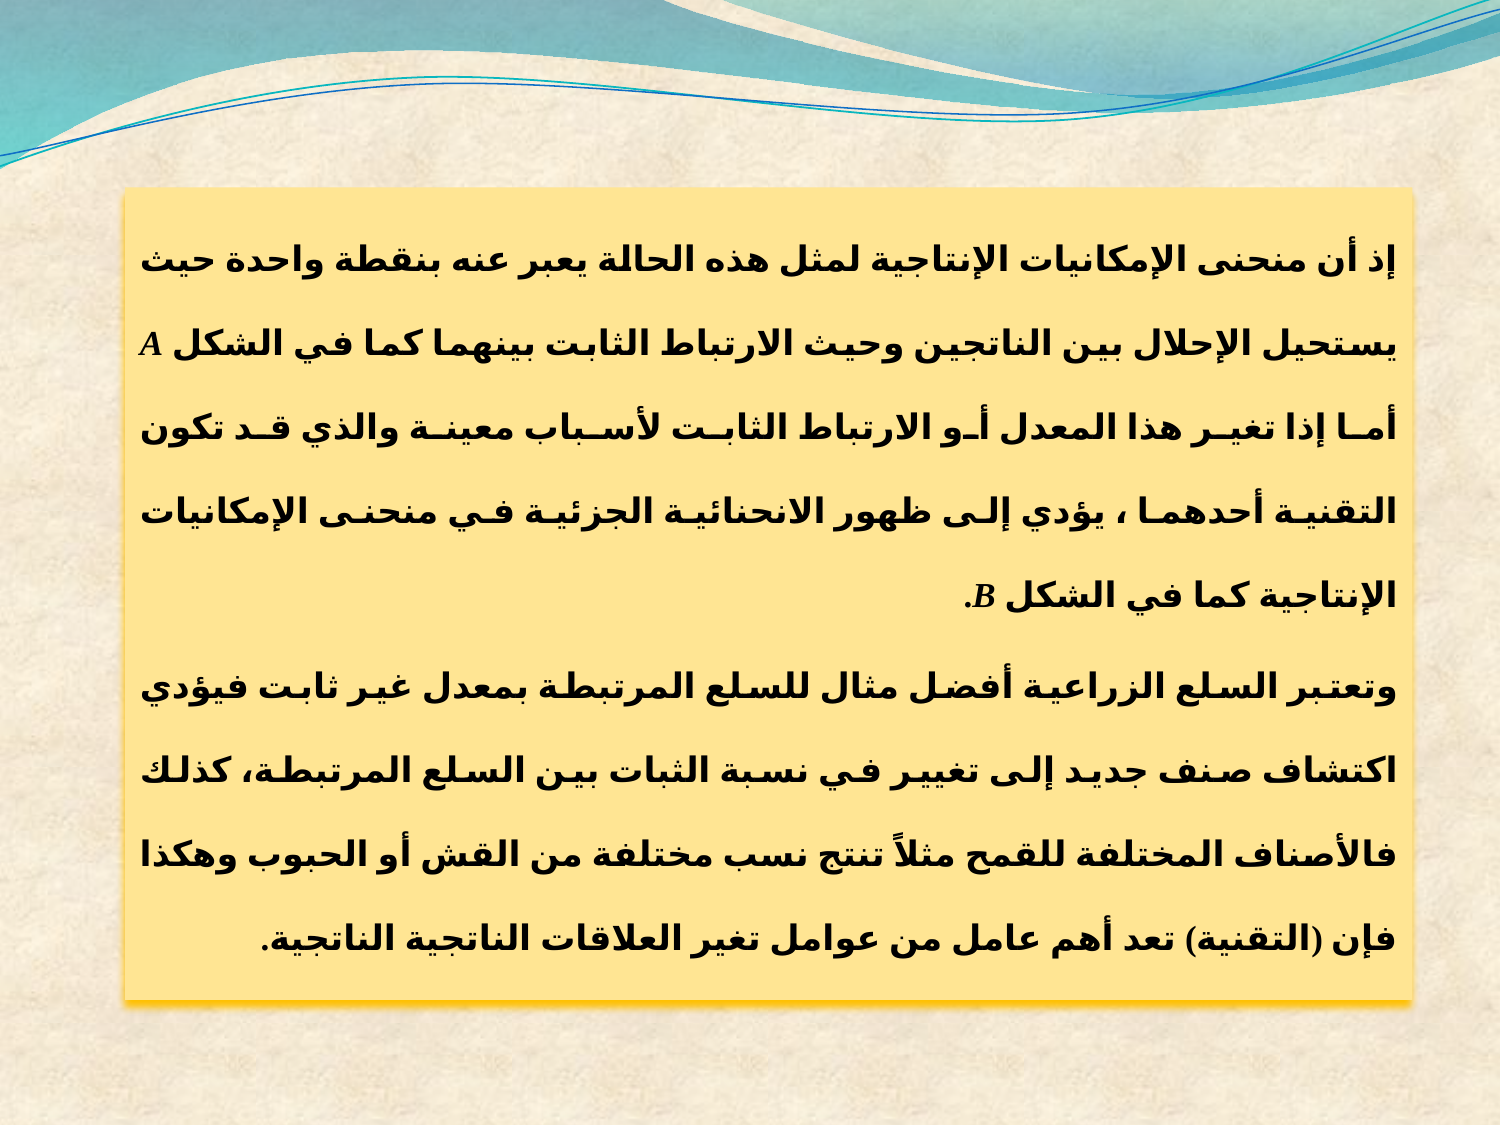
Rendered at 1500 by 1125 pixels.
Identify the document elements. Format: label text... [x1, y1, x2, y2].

list إذ أن منحنى الإمكانيات الإنتاجية لمثل هذه الحالة يعبر عنه بنقطة واحدة حيث يستحيل الإحلال بين الناتجين وحيث الارتباط الثابت بينهما كما في الشكل A أما إذا تغير هذا المعدل أو الارتباط الثابت لأسباب معينة والذي قد تكون التقنية أحدهما ، يؤدي إلى ظهور الانحنائية الجزئية في منحنى الإمكانيات الإنتاجية كما في الشكل B. وتعتبر السلع الزراعية أفضل مثال للسلع المرتبطة بمعدل غير ثابت فيؤدي اكتشاف صنف جديد إلى تغيير في نسبة الثبات بين السلع المرتبطة، كذلك فالأصناف المختلفة للقمح مثلاً تنتج نسب مختلفة من القش أو الحبوب وهكذا فإن (التقنية) تعد أهم عامل من عوامل تغير العلاقات الناتجية الناتجية. [125, 187, 1413, 1000]
